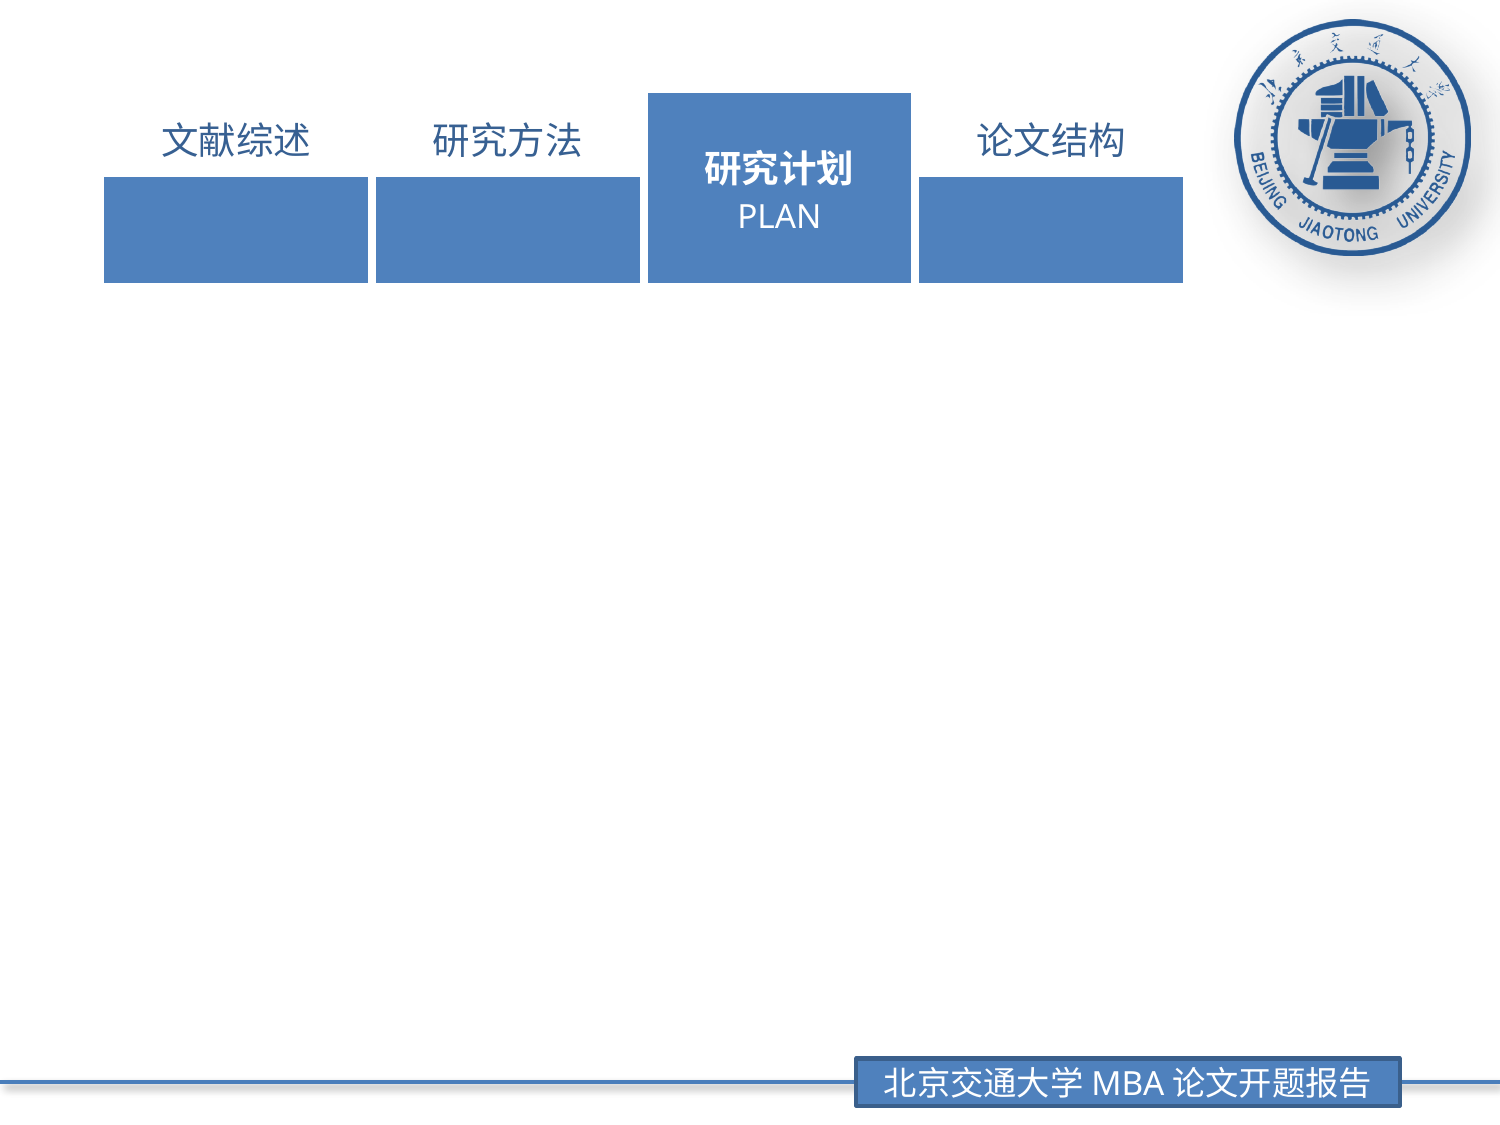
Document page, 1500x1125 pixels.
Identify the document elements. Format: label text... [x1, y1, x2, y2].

table_header 研究计划 PLAN [648, 93, 911, 283]
table_cell [376, 177, 640, 283]
table_header 研究方法 [376, 93, 640, 169]
table_cell [919, 177, 1183, 283]
table_header 论文结构 [919, 93, 1184, 169]
table_header 文献综述 [104, 93, 368, 169]
table_cell [104, 177, 368, 283]
